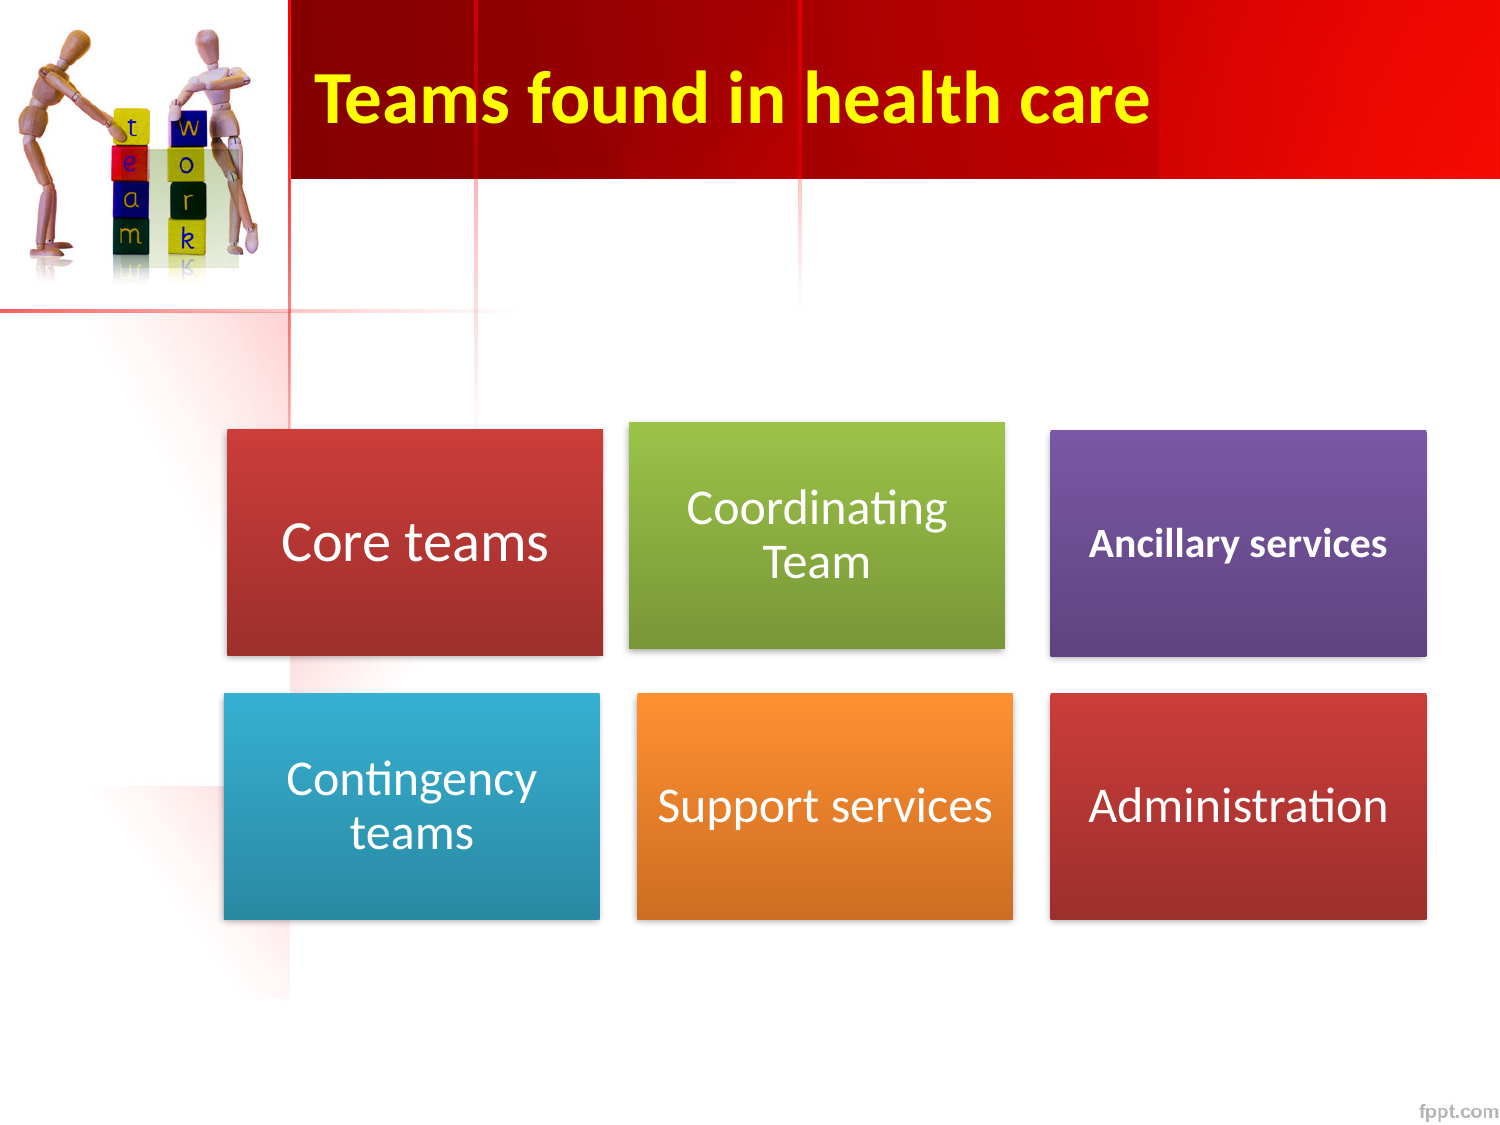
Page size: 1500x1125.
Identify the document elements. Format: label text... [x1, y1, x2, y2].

title Teams found in health care [299, 36, 1357, 150]
picture [0, 0, 1500, 1125]
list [223, 361, 1427, 989]
